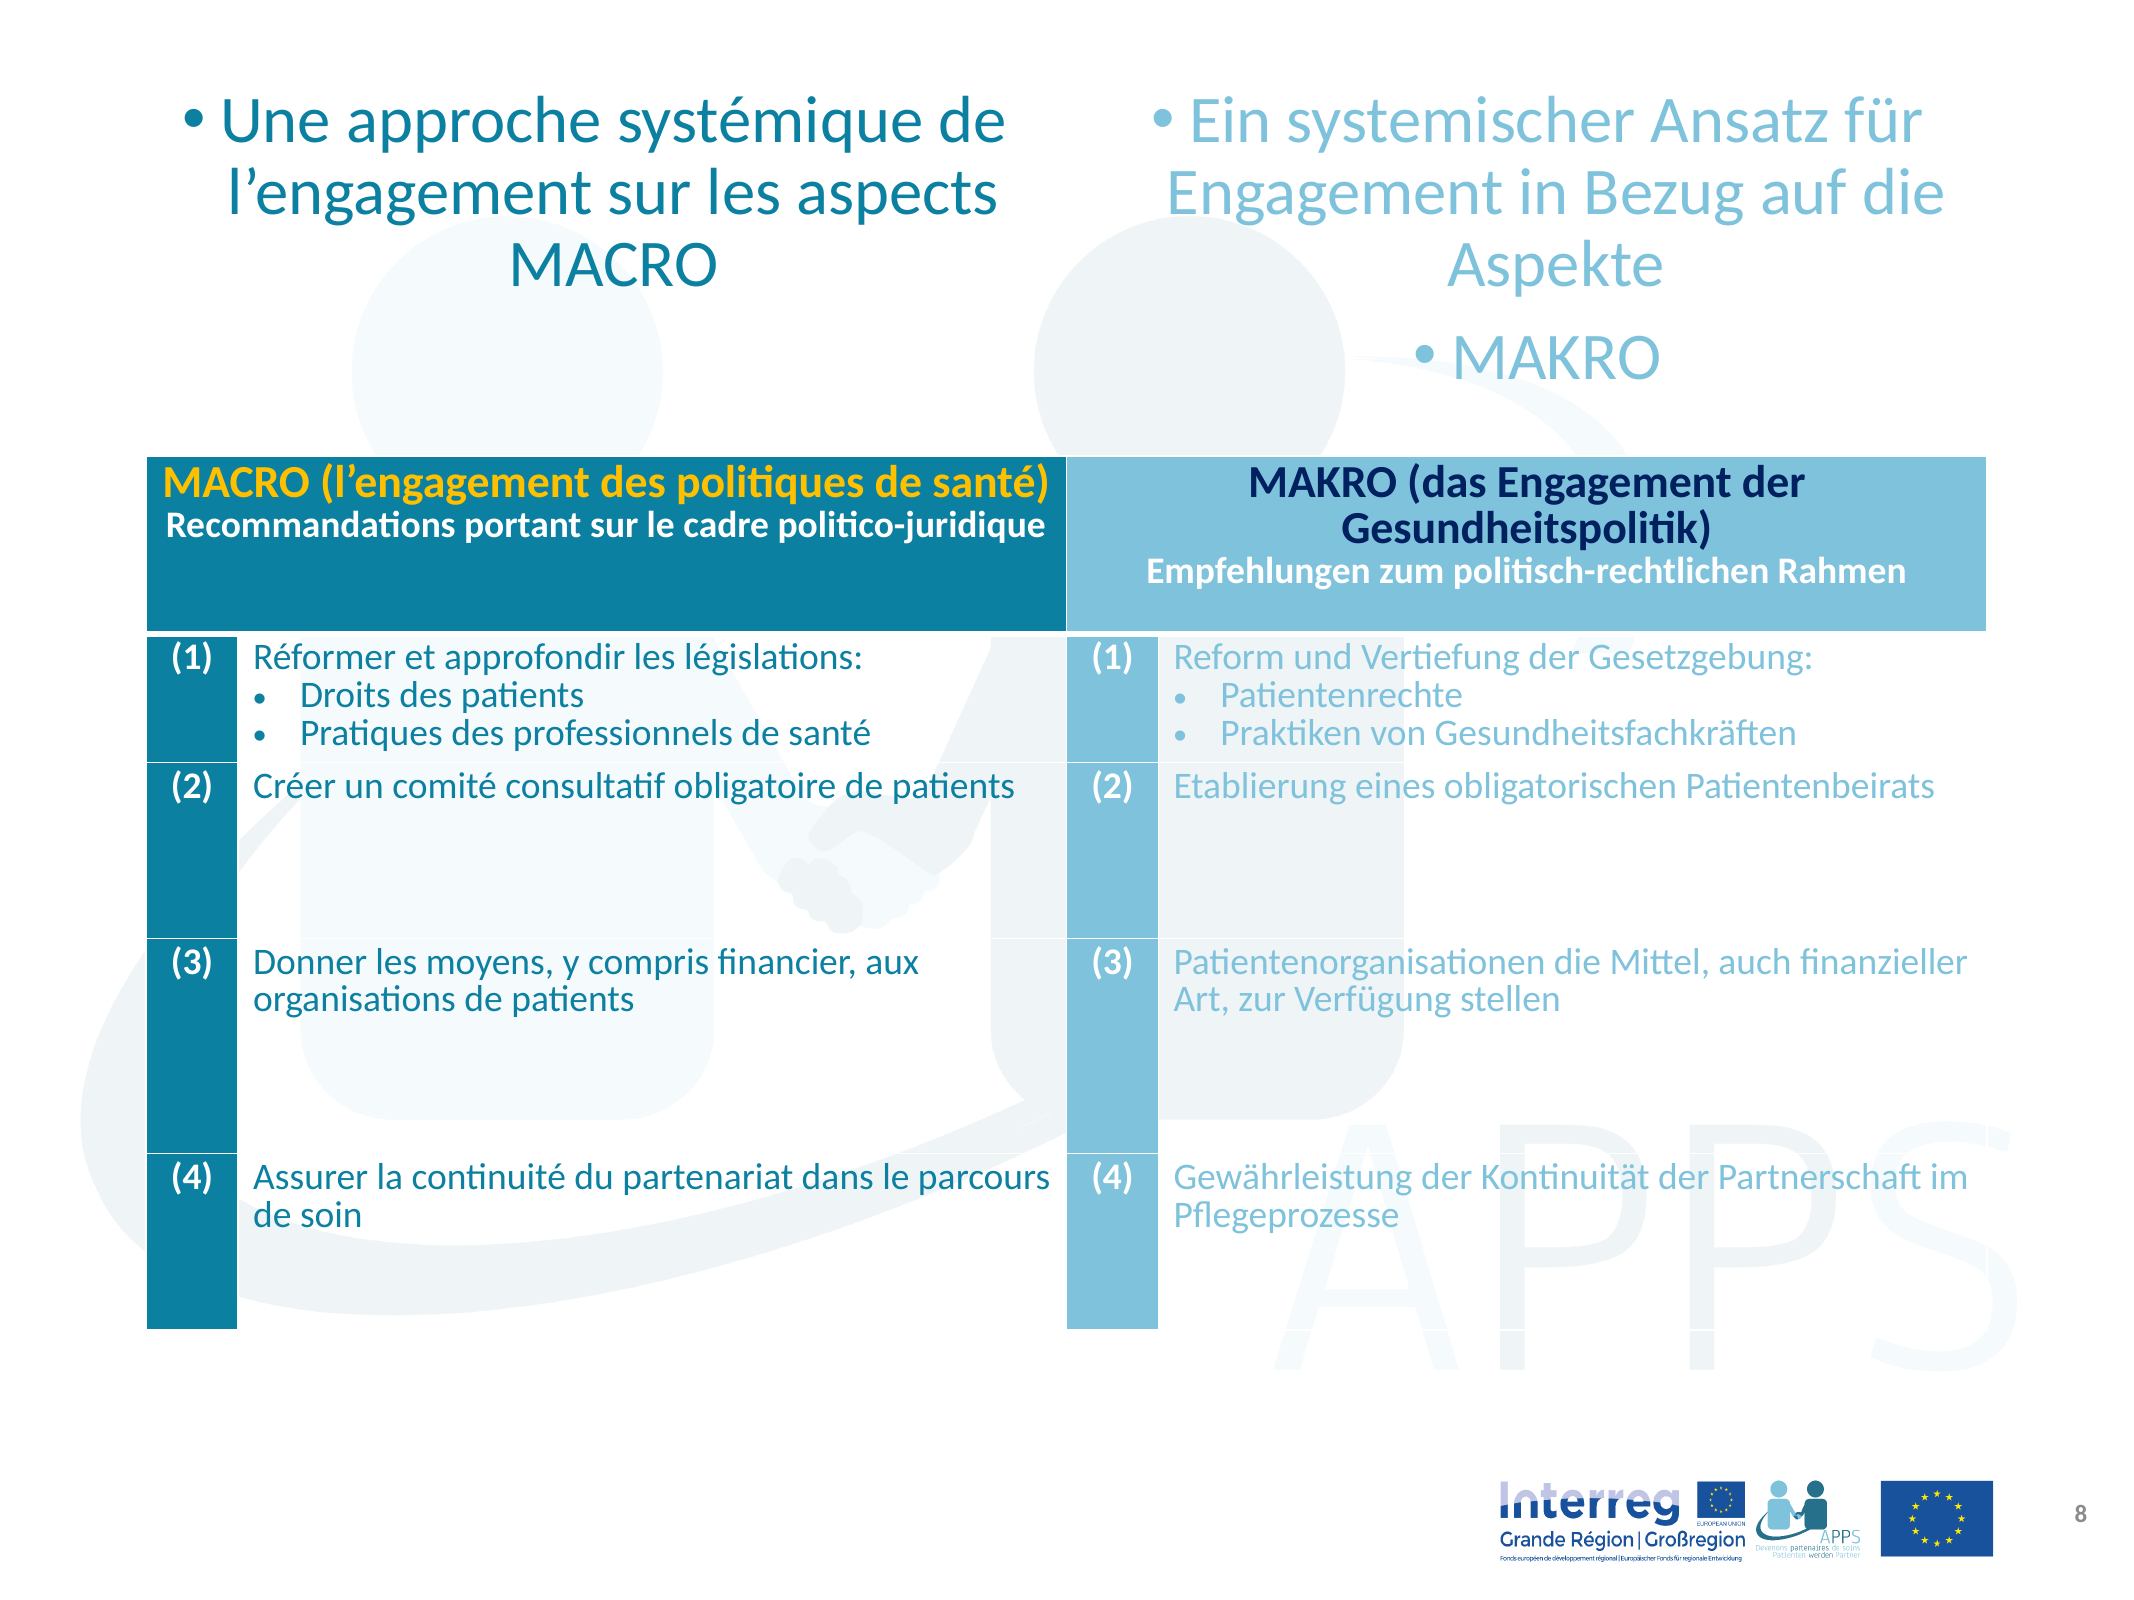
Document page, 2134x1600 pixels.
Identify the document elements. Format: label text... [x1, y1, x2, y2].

list Ein systemischer Ansatz für Engagement in Bezug auf die Aspekte MAKRO [1088, 85, 1987, 456]
table_cell Etablierung eines obligatorischen Patientenbeirats [1159, 763, 1986, 938]
list Une approche systémique de l’engagement sur les aspects MACRO [145, 85, 1044, 398]
table_cell (4) [147, 1154, 237, 1329]
table_cell Réformer et approfondir les législations: Droits des patients Pratiques des professionnels de santé [239, 637, 1066, 762]
table_cell (4) [1067, 1154, 1158, 1329]
table_cell Créer un comité consultatif obligatoire de patients [239, 763, 1066, 938]
table_cell Reform und Vertiefung der Gesetzgebung: Patientenrechte Praktiken von Gesundheitsfachkräften [1159, 637, 1986, 762]
table_cell Gewährleistung der Kontinuität der Partnerschaft im Pflegeprozesse [1159, 1154, 1986, 1329]
table_header MAKRO (das Engagement der Gesundheitspolitik) Empfehlungen zum politisch-rechtlichen Rahmen [1067, 457, 1986, 631]
table_cell (1) [147, 637, 237, 762]
table_cell (2) [1067, 763, 1158, 938]
table_cell Donner les moyens, y compris financier, aux organisations de patients [239, 939, 1066, 1153]
picture [27, 71, 2070, 1571]
table_cell (2) [147, 763, 237, 938]
table_cell Patientenorganisationen die Mittel, auch finanzieller Art, zur Verfügung stellen [1159, 939, 1986, 1153]
table_header MACRO (l’engagement des politiques de santé) Recommandations portant sur le cadre politico-juridique [147, 457, 1066, 631]
table_cell Assurer la continuité du partenariat dans le parcours de soin [239, 1154, 1066, 1329]
slide_number 9 [1622, 1472, 2103, 1553]
table_cell (3) [1067, 939, 1158, 1153]
table_cell (3) [147, 939, 237, 1153]
table_cell (1) [1067, 637, 1158, 762]
